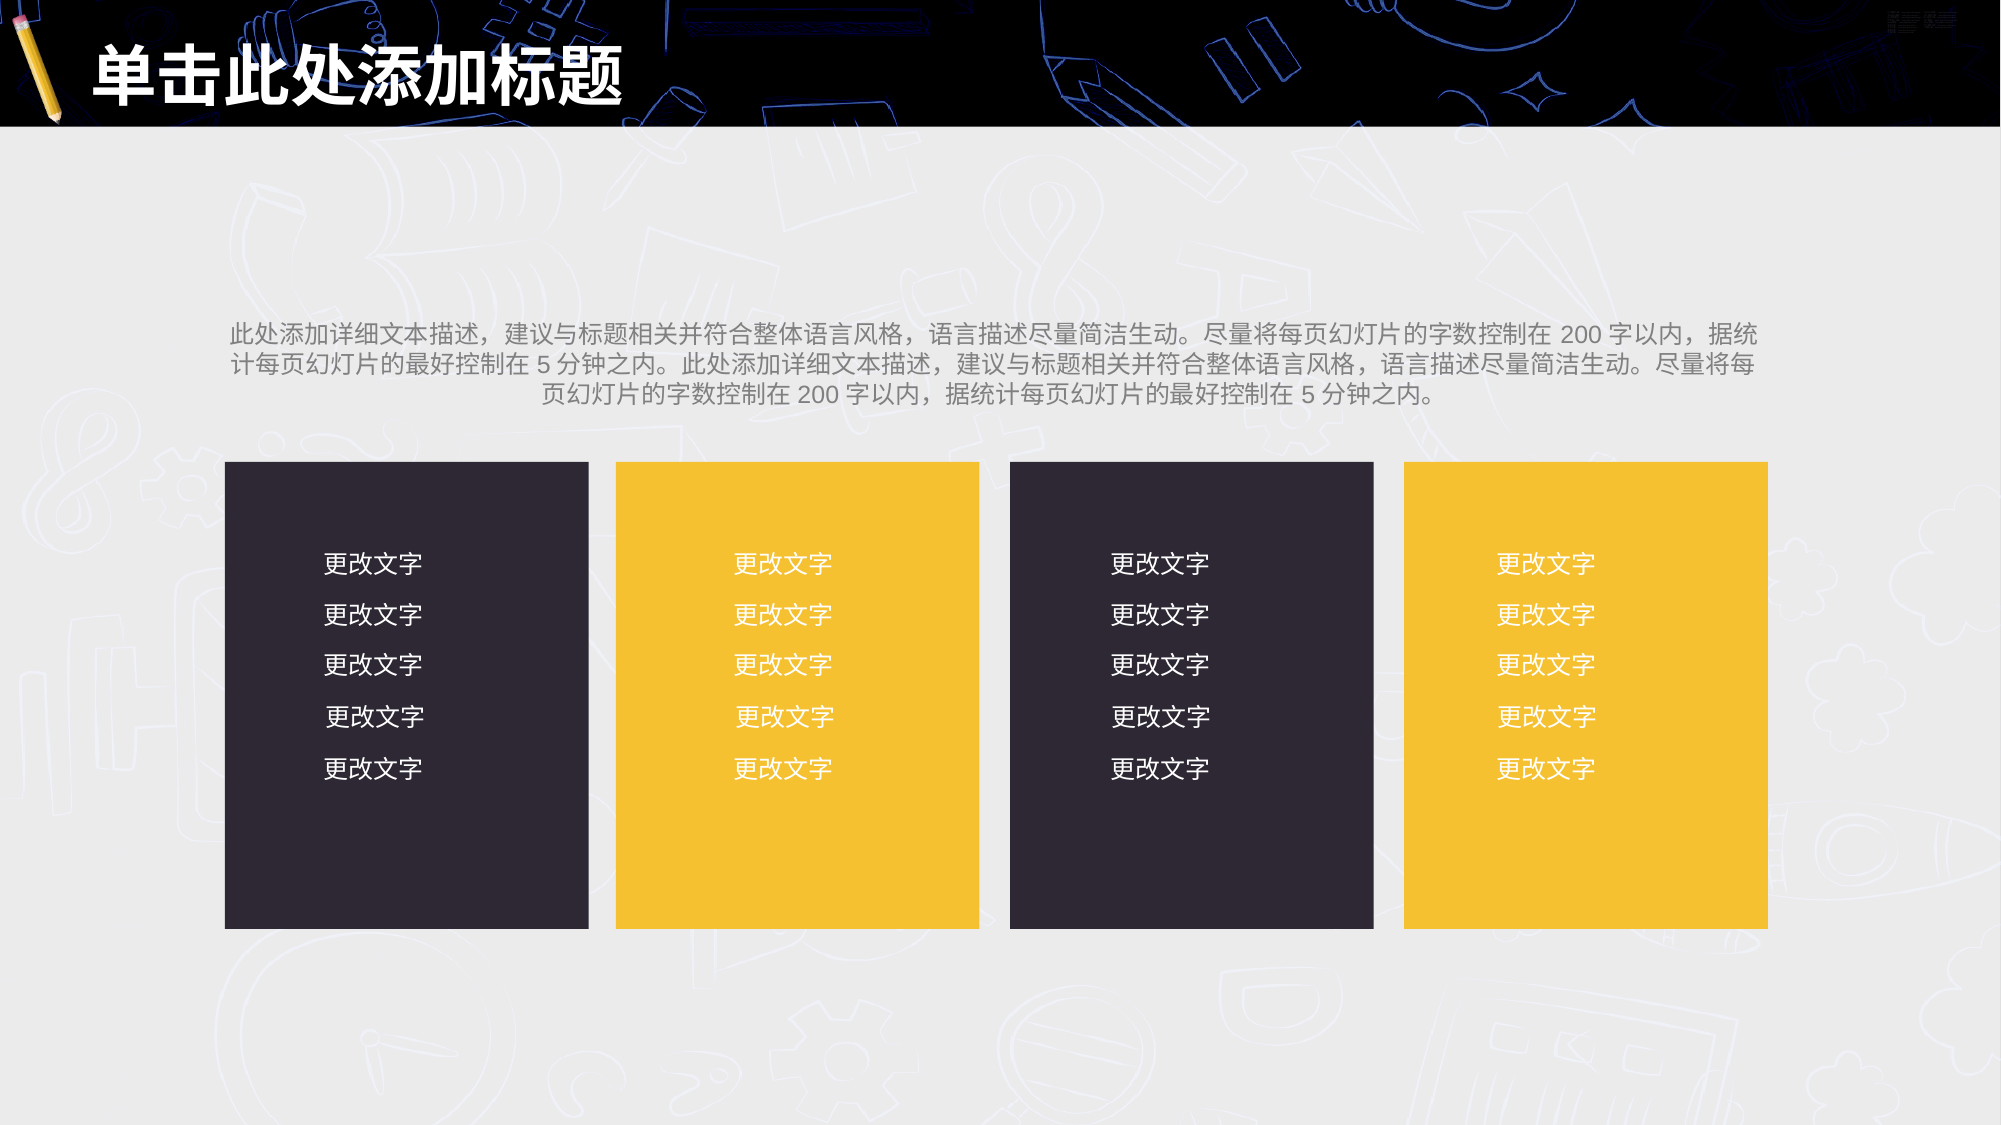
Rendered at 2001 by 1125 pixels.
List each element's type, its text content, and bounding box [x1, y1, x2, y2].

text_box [1010, 461, 1374, 930]
title 单击此处添加标题 [75, 32, 1800, 127]
text_box 此处添加详细文本描述，建议与标题相关并符合整体语言风格，语言描述尽量简洁生动。尽量将每页幻灯片的字数控制在200字以内，据统计每页幻灯片的最好控制在5分钟之内。此处添加详细文本描述，建议与标题相关并符合整体语言风格，语言描述尽量简洁生动。尽量将每页幻灯片的字数控制在200字以内，据统计每页幻灯片的最好控制在5分钟之内。 [222, 318, 1766, 397]
picture [0, 0, 2001, 1125]
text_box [224, 461, 589, 930]
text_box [1404, 461, 1768, 930]
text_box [615, 461, 981, 930]
